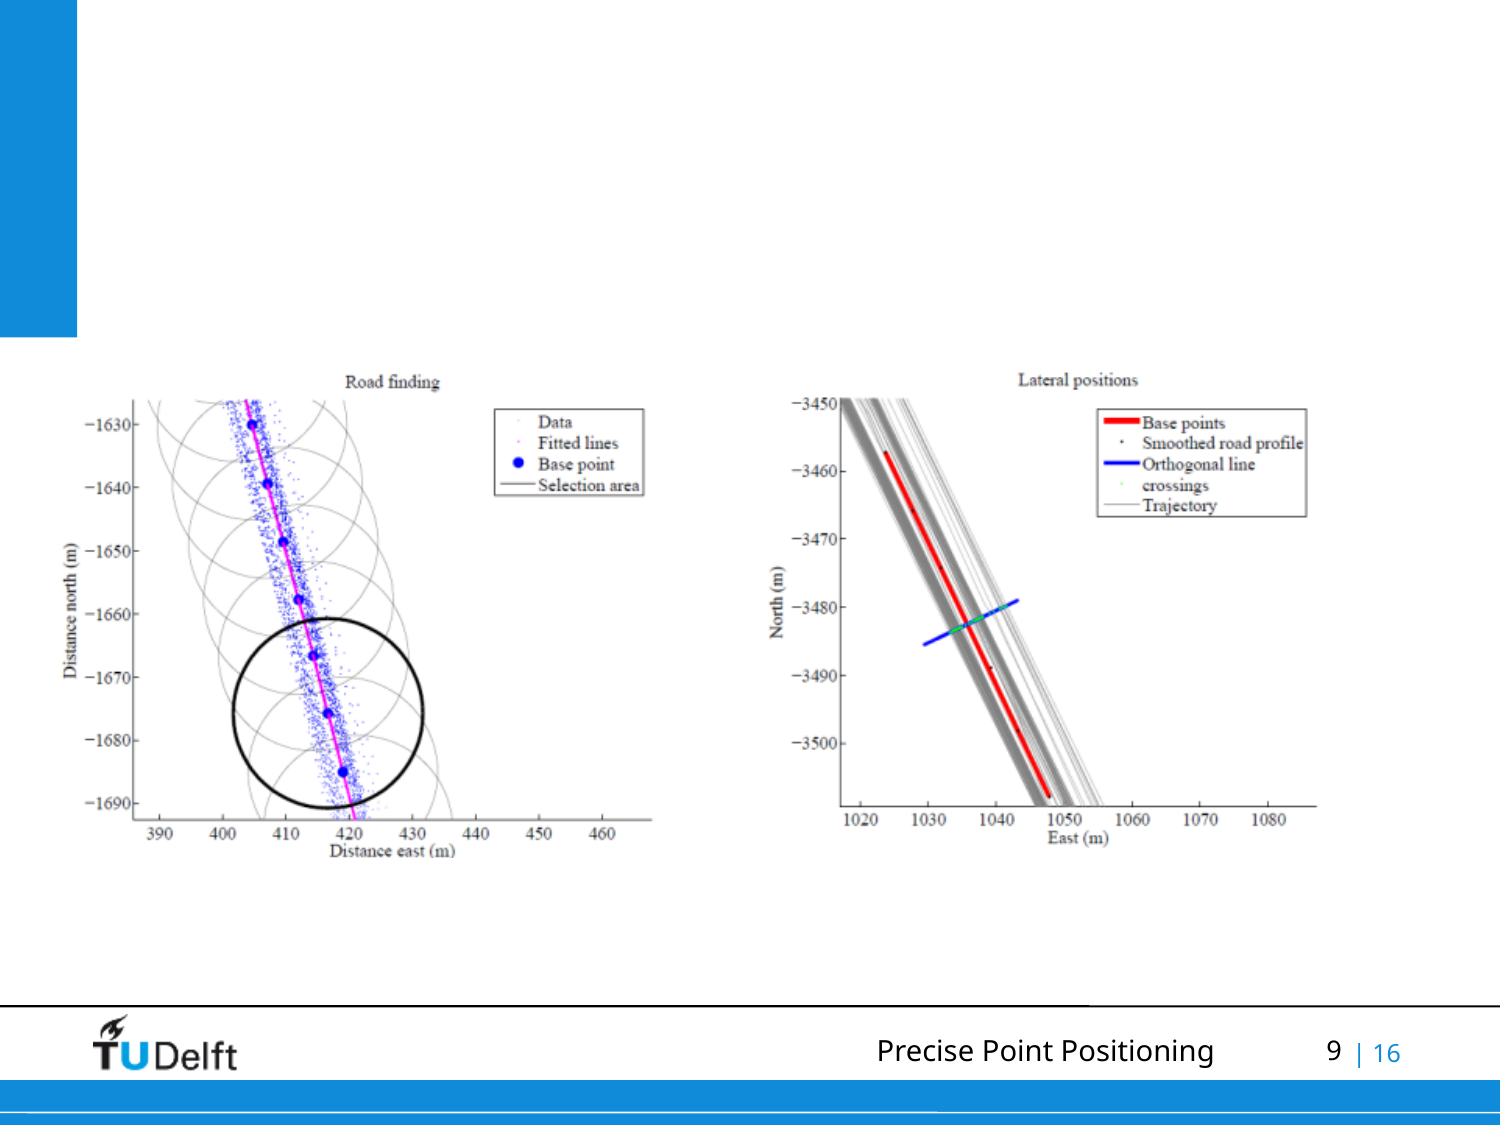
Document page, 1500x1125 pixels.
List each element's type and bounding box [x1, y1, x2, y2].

picture [93, 1014, 240, 1072]
picture [52, 349, 1431, 859]
